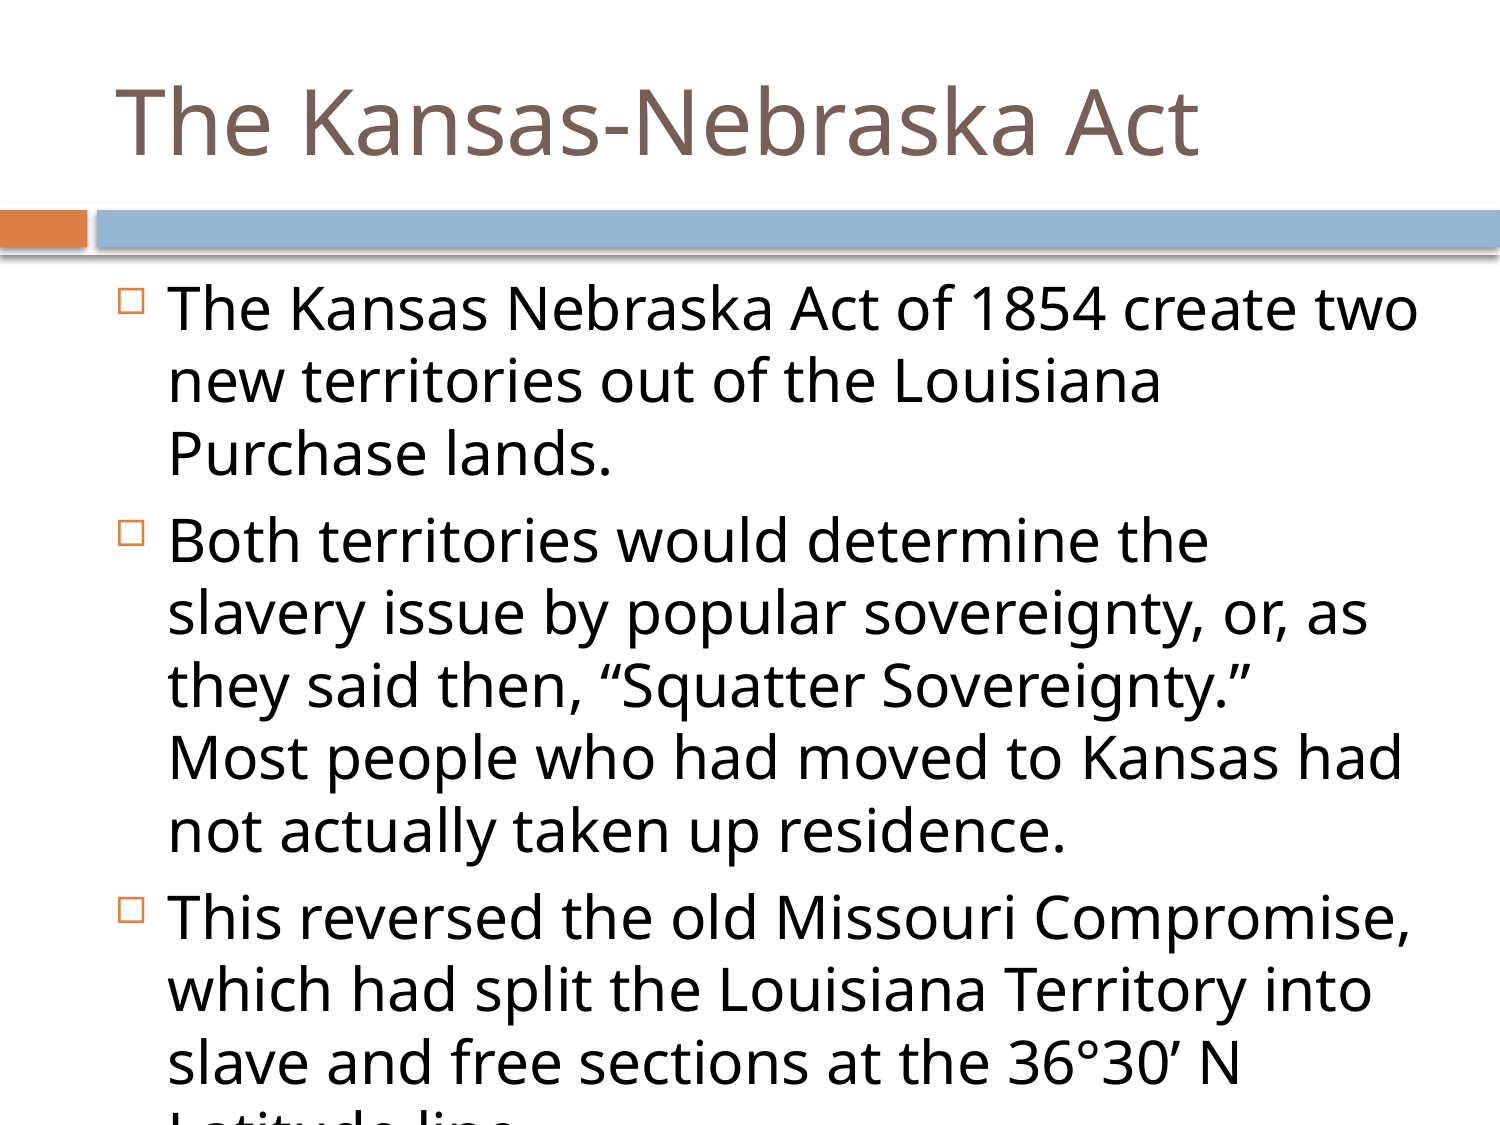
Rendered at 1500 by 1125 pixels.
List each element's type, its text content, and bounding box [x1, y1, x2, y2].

list The Kansas Nebraska Act of 1854 create two new territories out of the Louisiana Purchase lands. Both territories would determine the slavery issue by popular sovereignty, or, as they said then, “Squatter Sovereignty.” Most people who had moved to Kansas had not actually taken up residence. This reversed the old Missouri Compromise, which had split the Louisiana Territory into slave and free sections at the 36°30’ N Latitude line. [100, 262, 1438, 1000]
title The Kansas-Nebraska Act [100, 37, 1438, 200]
